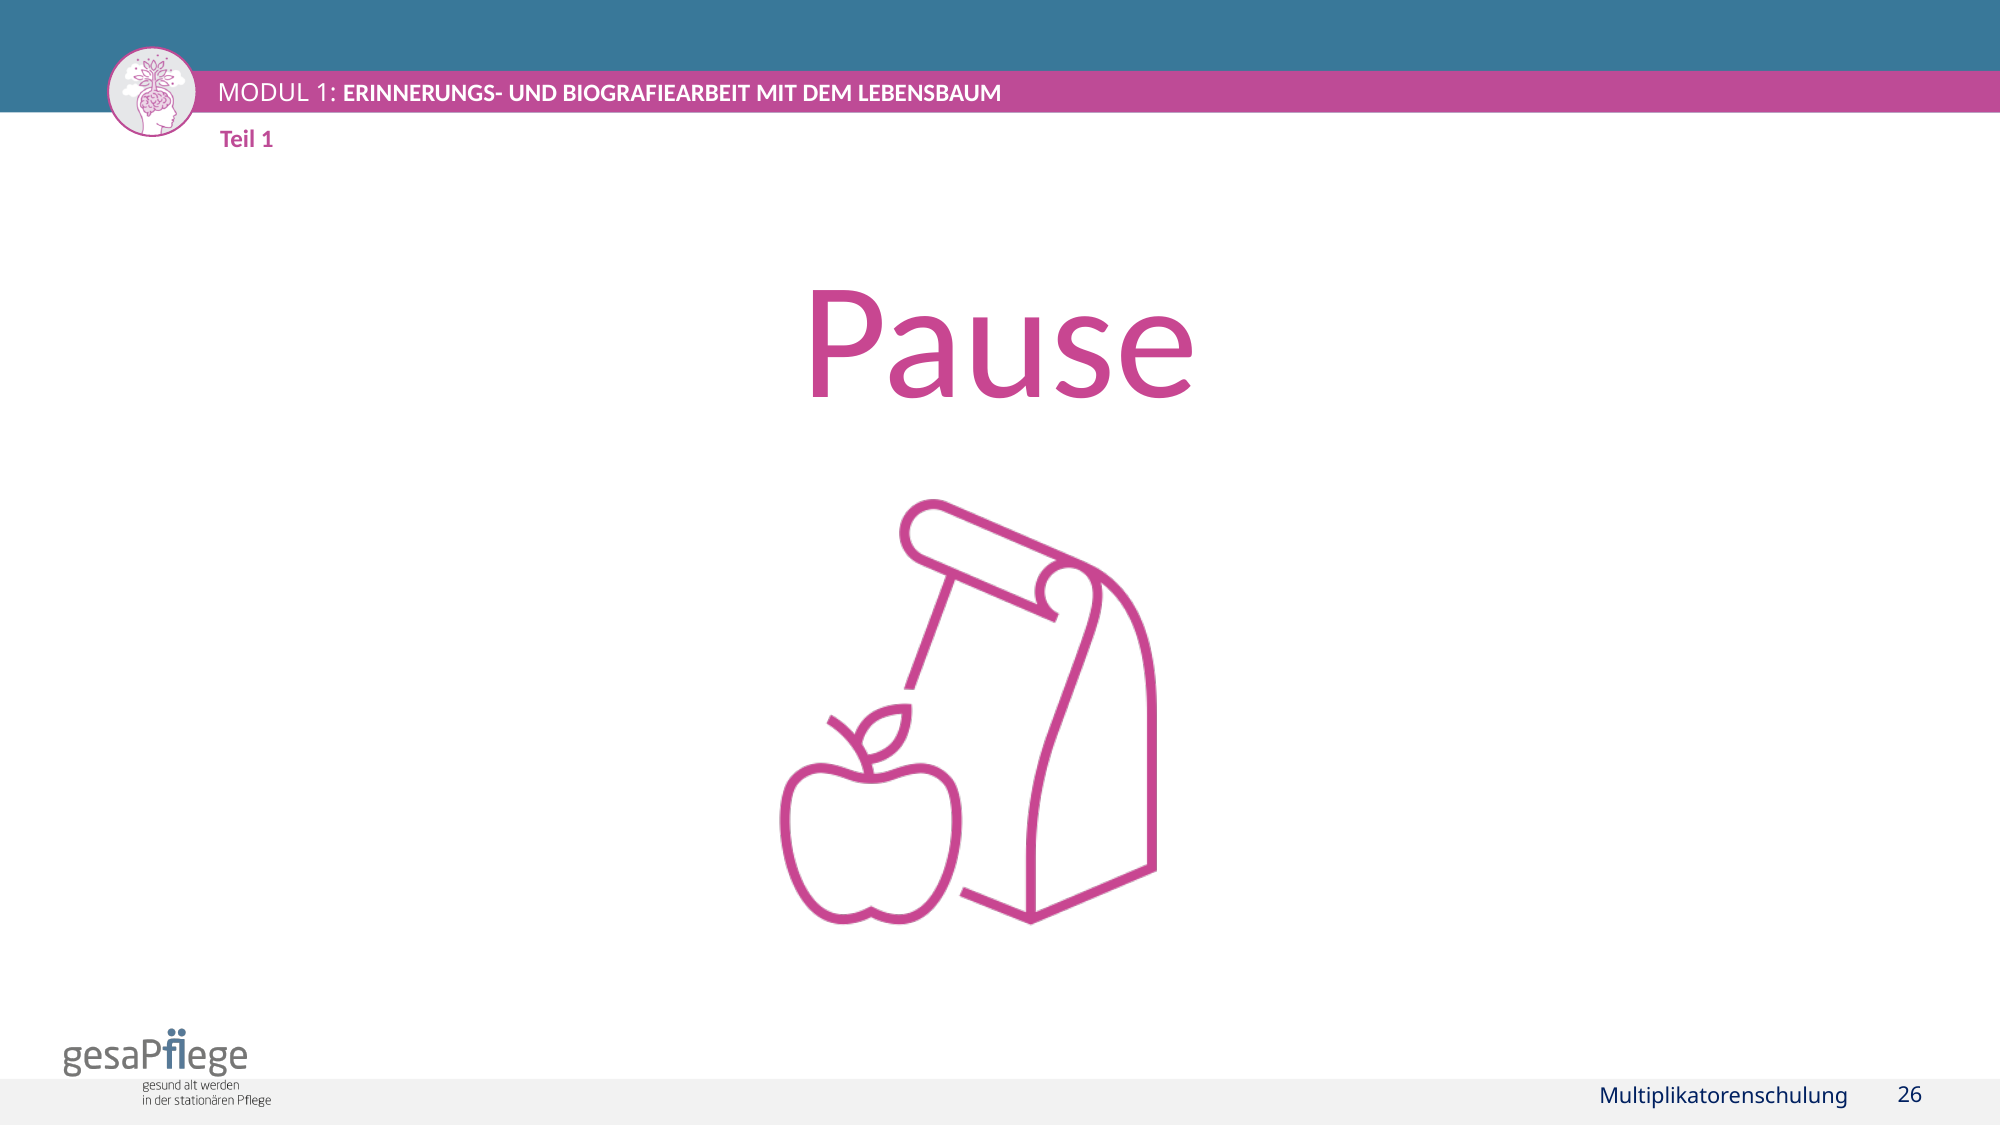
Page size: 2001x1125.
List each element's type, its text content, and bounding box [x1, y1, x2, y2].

picture [62, 1027, 272, 1108]
picture [738, 476, 1207, 945]
slide_number 26 [1863, 1076, 1938, 1114]
list Teil 1 [208, 120, 428, 153]
footer Multiplikatorenschulung [1111, 1076, 1863, 1114]
